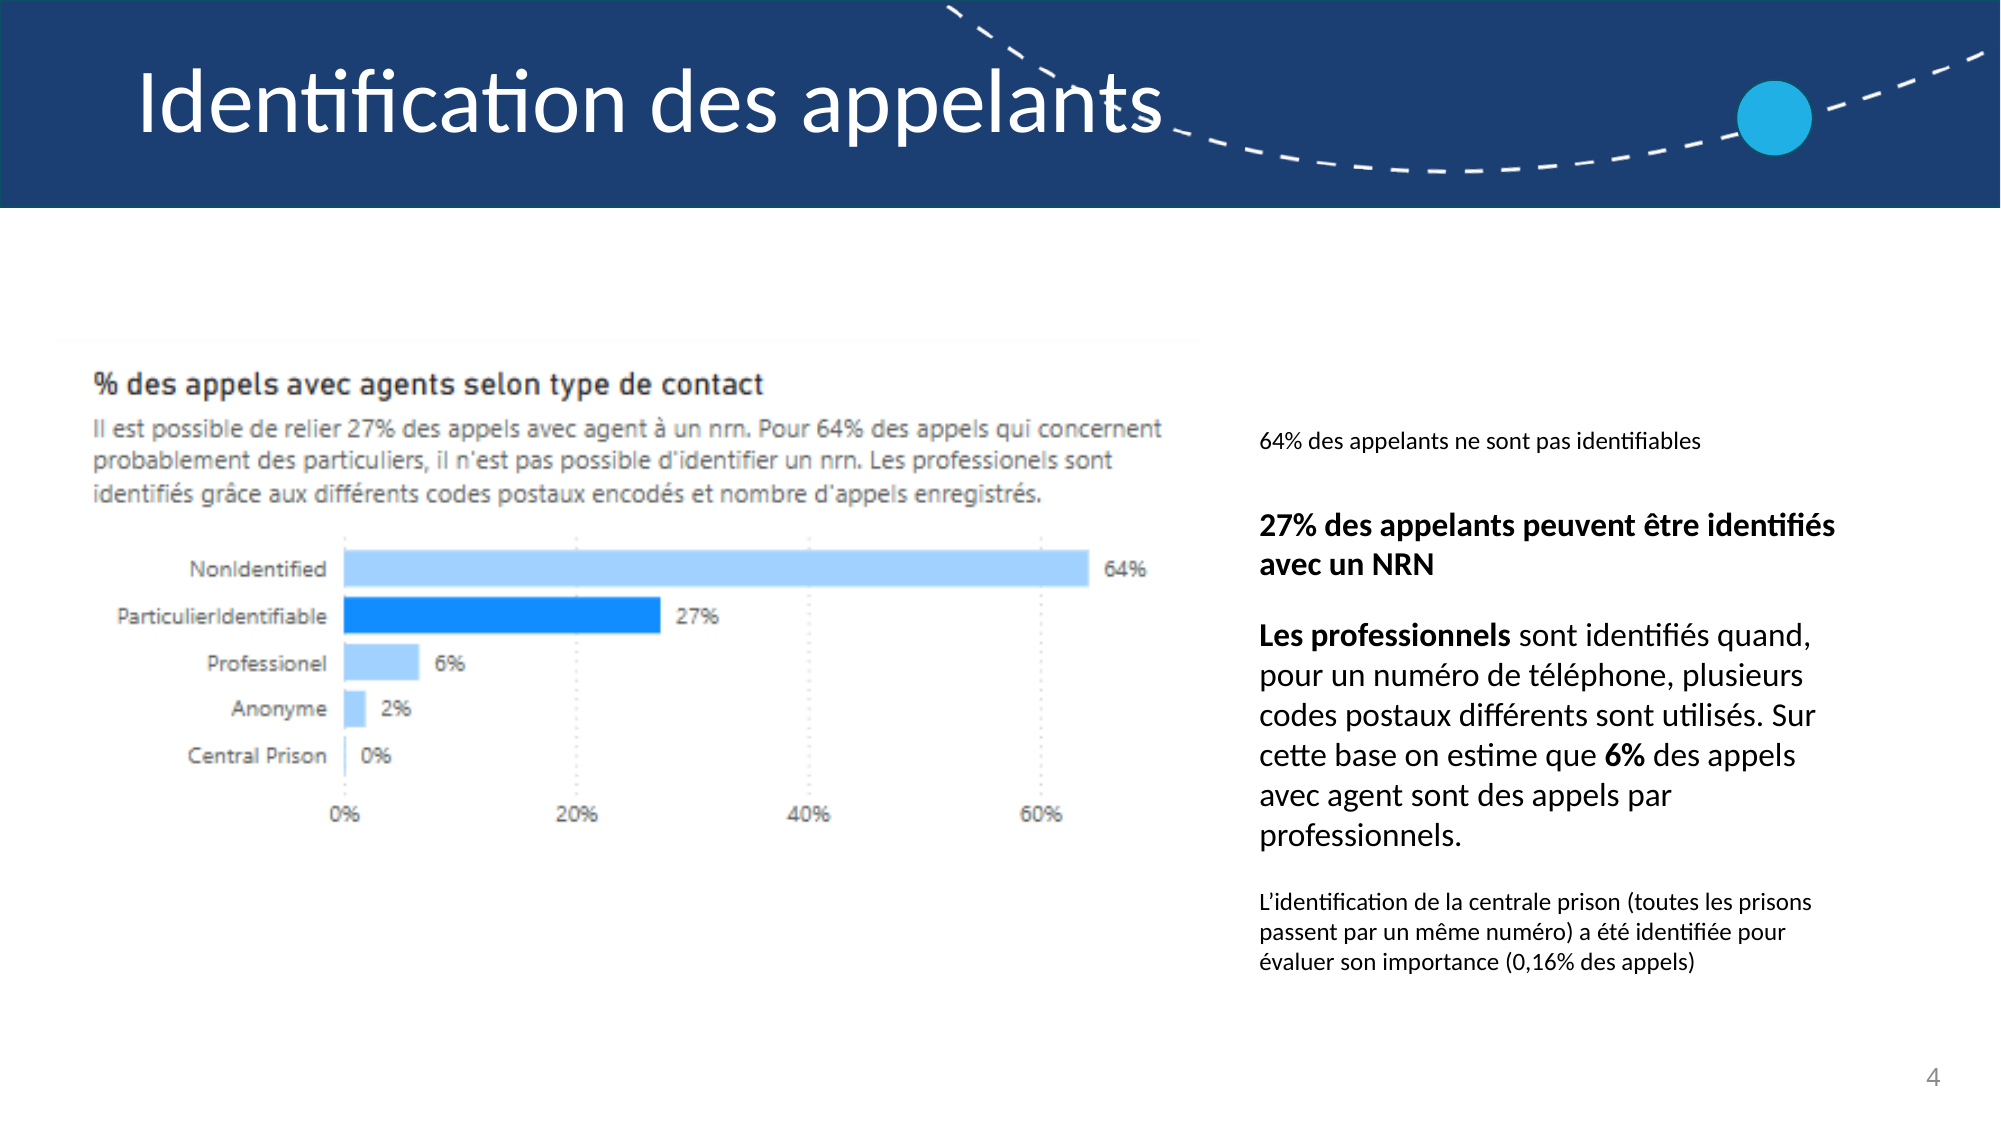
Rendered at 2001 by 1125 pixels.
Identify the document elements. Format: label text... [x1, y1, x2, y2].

text_box 27% des appelants peuvent être identifiés avec un NRN [1244, 495, 1857, 590]
picture [0, 0, 2001, 225]
title Identification des appelants [121, 15, 1707, 192]
text_box Les professionnels sont identifiés quand, pour un numéro de téléphone, plusieurs codes postaux différents sont utilisés. Sur cette base on estime que 6% des appels avec agent sont des appels par professionnels. [1244, 605, 1857, 861]
picture [57, 339, 1200, 847]
text_box L’identification de la centrale prison (toutes les prisons passent par un même numéro) a été identifiée pour évaluer son importance (0,16% des appels) [1244, 878, 1857, 983]
slide_number 4 [1505, 1048, 1956, 1109]
text_box 64% des appelants ne sont pas identifiables [1244, 417, 1857, 462]
